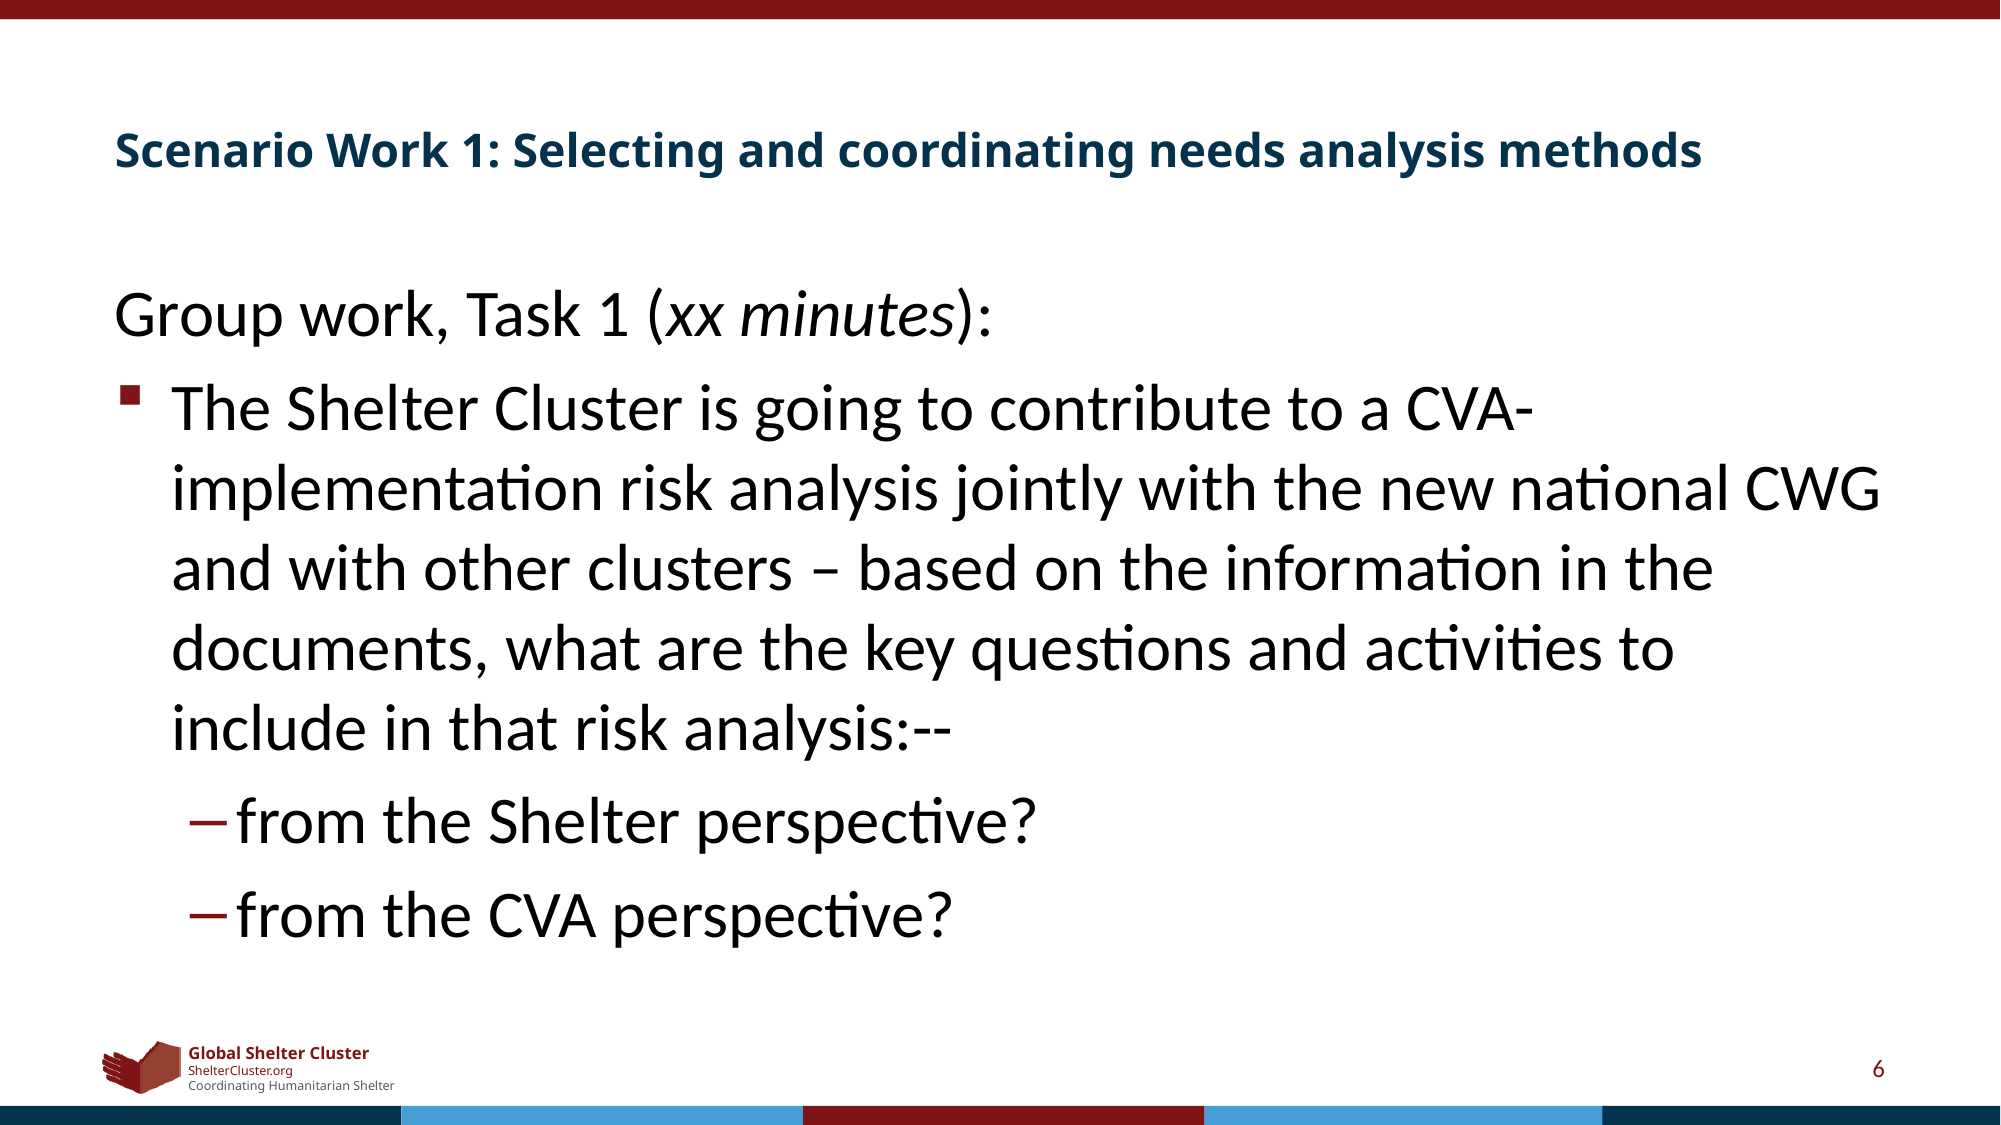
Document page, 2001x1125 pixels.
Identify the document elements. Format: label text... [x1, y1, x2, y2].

slide_number 6 [1433, 1037, 1900, 1098]
title Scenario Work 1: Selecting and coordinating needs analysis methods [99, 111, 1863, 262]
list Group work, Task 1 (xx minutes): The Shelter Cluster is going to contribute to a CVA-implementation risk analysis jointly with the new national CWG and with other clusters – based on the information in the documents, what are the key questions and activities to include in that risk analysis:-- from the Shelter perspective? from the CVA perspective? [99, 262, 1900, 1005]
picture [102, 1041, 181, 1094]
